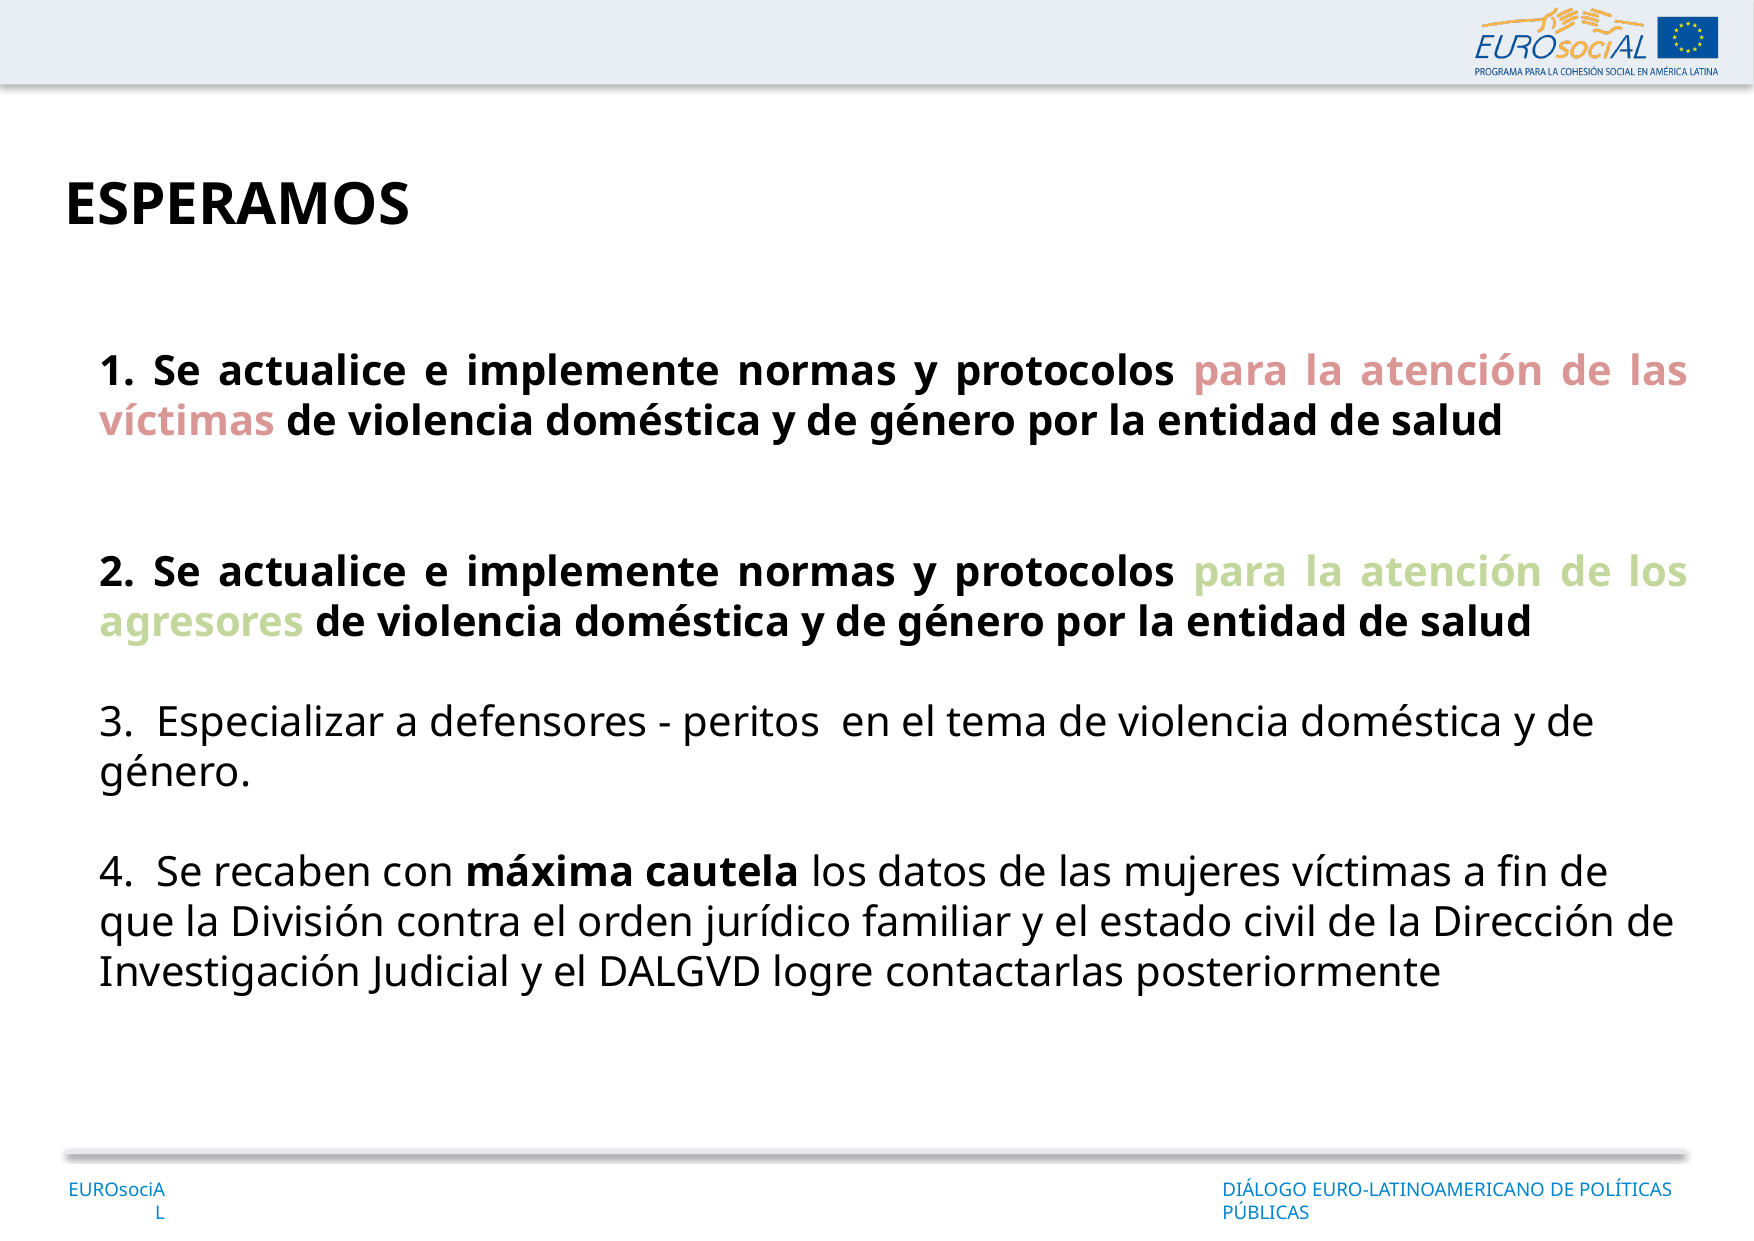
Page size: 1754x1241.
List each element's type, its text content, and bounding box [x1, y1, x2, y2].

text_box ESPERAMOS [49, 158, 1628, 233]
picture [1249, 1208, 1254, 1217]
text_box 1. Se actualice e implemente normas y protocolos para la atención de las víctimas de violencia doméstica y de género por la entidad de salud 2. Se actualice e implemente normas y protocolos para la atención de los agresores de violencia doméstica y de género por la entidad de salud 3. Especializar a defensores - peritos en el tema de violencia doméstica y de género. 4. Se recaben con máxima cautela los datos de las mujeres víctimas a fin de que la División contra el orden jurídico familiar y el estado civil de la Dirección de Investigación Judicial y el DALGVD logre contactarlas posteriormente [85, 336, 1704, 1102]
picture [1467, 0, 1728, 85]
